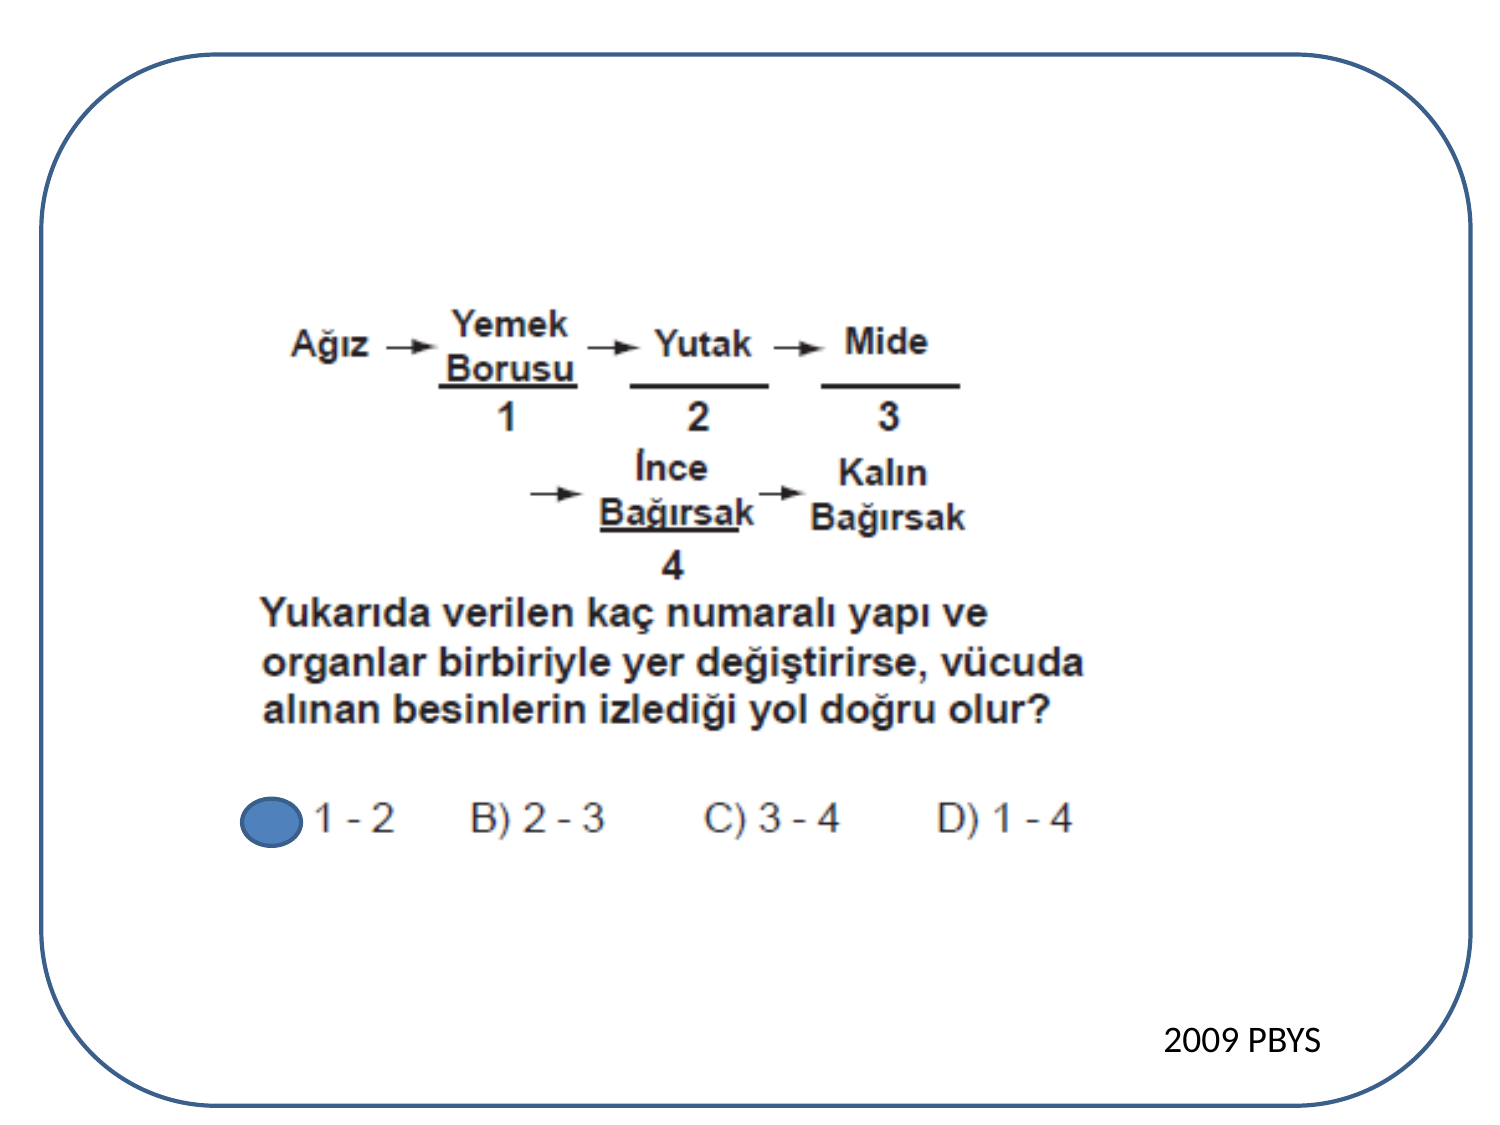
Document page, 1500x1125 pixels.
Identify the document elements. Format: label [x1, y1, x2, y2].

text_box [39, 52, 1473, 1108]
picture [253, 278, 1172, 890]
